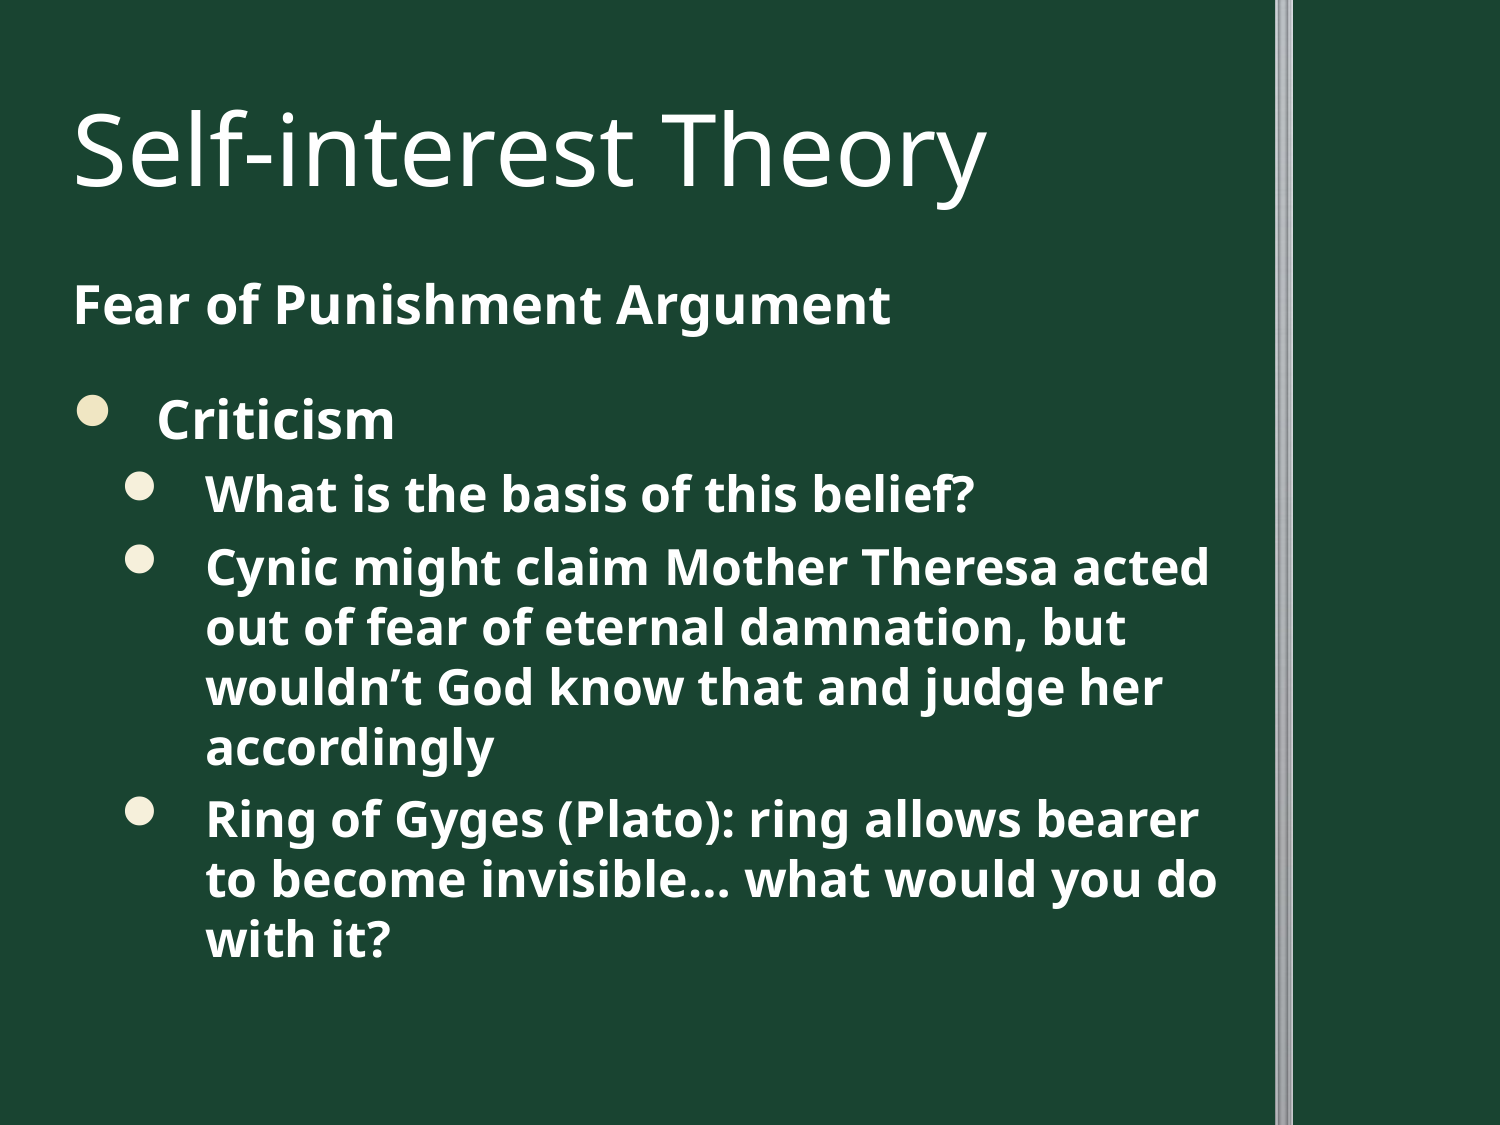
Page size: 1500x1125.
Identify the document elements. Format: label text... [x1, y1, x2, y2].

list Fear of Punishment Argument Criticism What is the basis of this belief? Cynic might claim Mother Theresa acted out of fear of eternal damnation, but wouldn’t God know that and judge her accordingly Ring of Gyges (Plato): ring allows bearer to become invisible… what would you do with it? [57, 262, 1268, 1125]
picture [1275, 0, 1293, 1125]
title Self-interest Theory [57, 86, 1220, 207]
